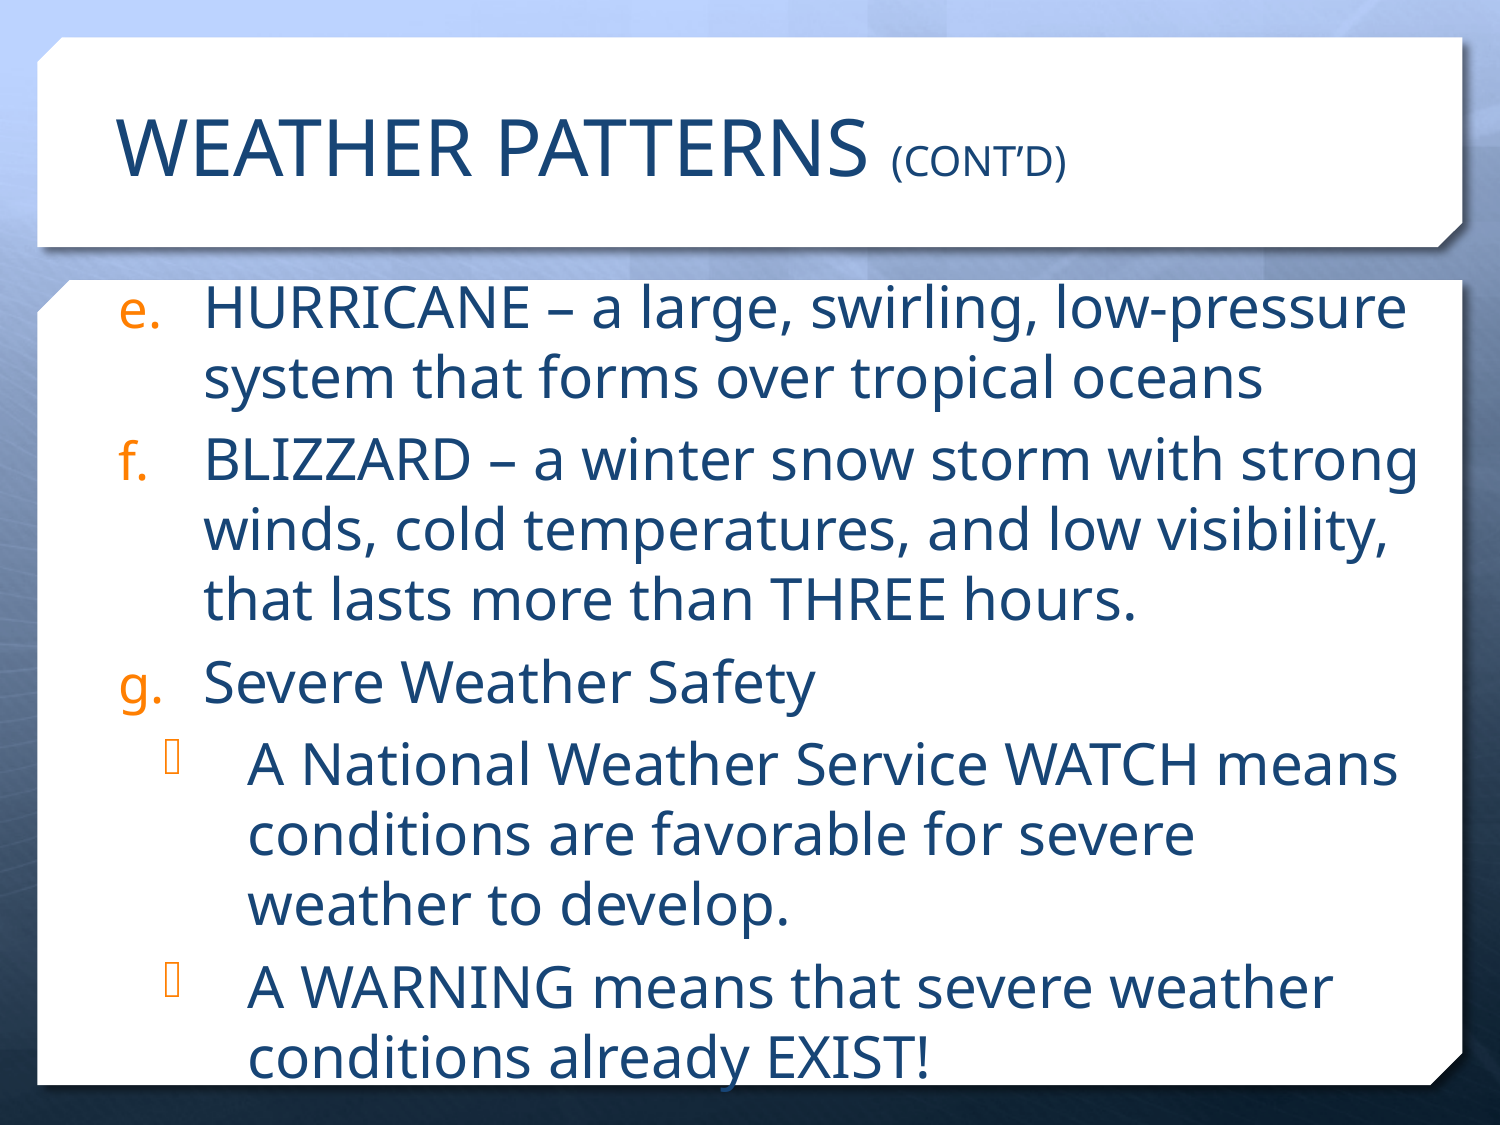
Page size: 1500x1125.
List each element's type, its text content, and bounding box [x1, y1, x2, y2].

list HURRICANE – a large, swirling, low-pressure system that forms over tropical oceans BLIZZARD – a winter snow storm with strong winds, cold temperatures, and low visibility, that lasts more than THREE hours. Severe Weather Safety A National Weather Service WATCH means conditions are favorable for severe weather to develop. A WARNING means that severe weather conditions already EXIST! [51, 262, 1438, 1125]
title WEATHER PATTERNS (CONT’D) [100, 37, 1438, 200]
